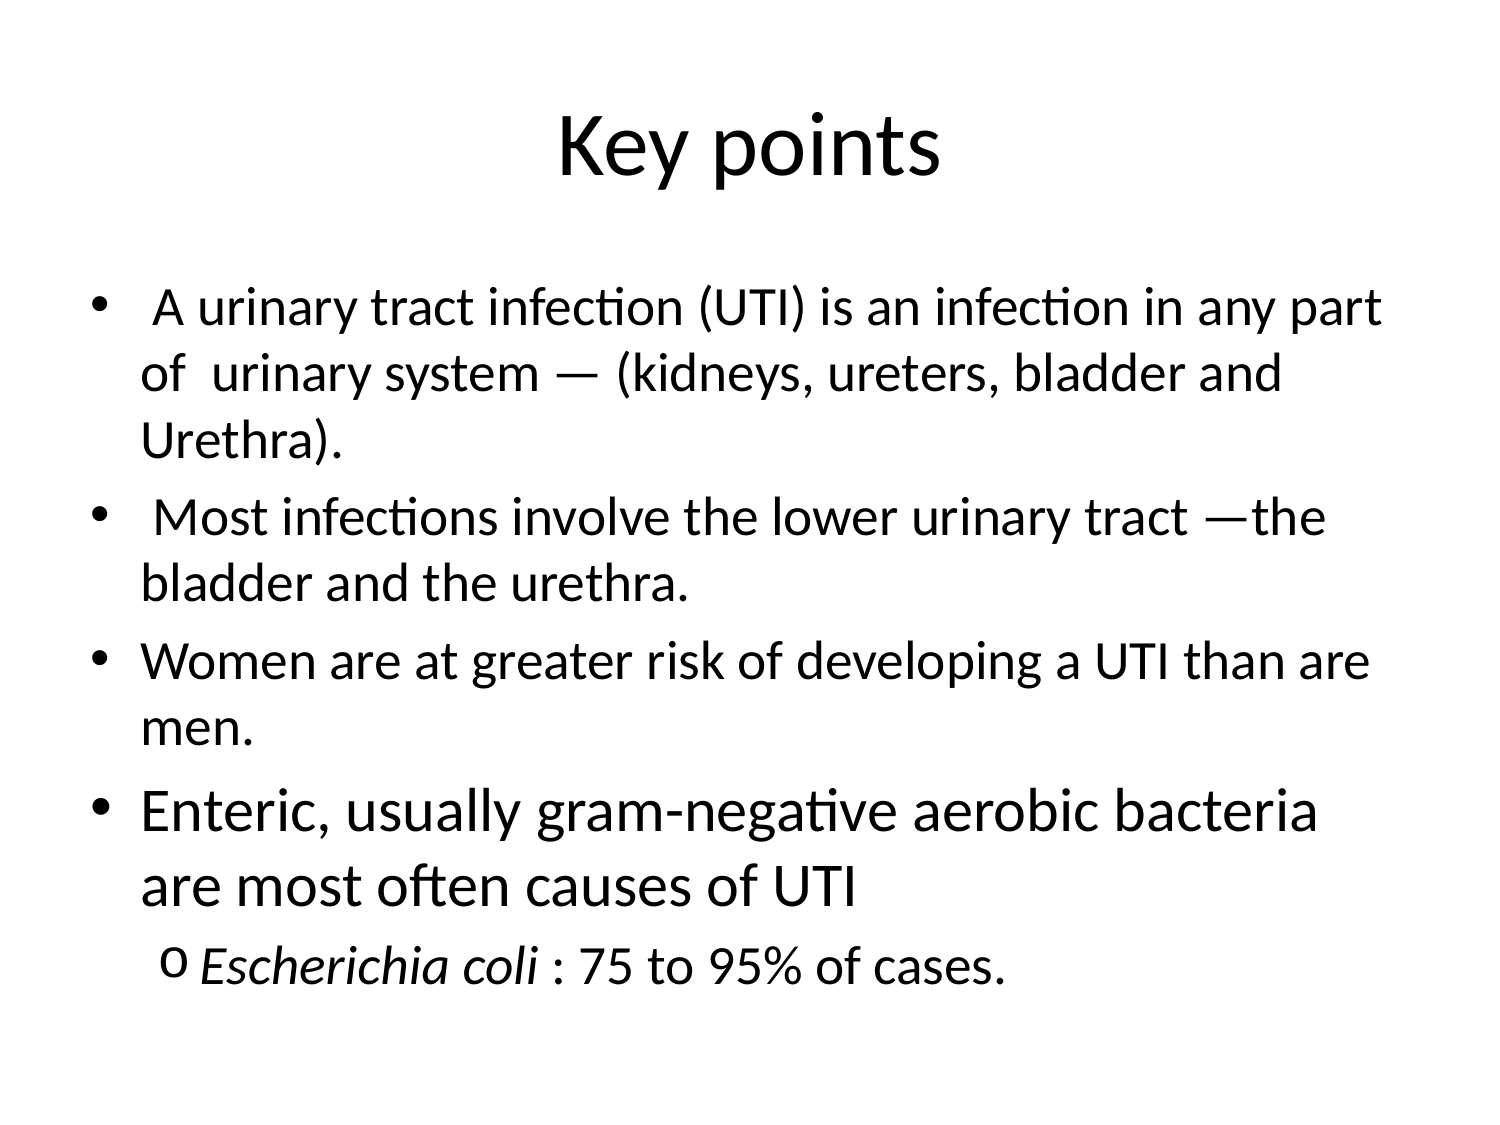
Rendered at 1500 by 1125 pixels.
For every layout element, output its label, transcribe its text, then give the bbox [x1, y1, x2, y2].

list A urinary tract infection (UTI) is an infection in any part of urinary system — (kidneys, ureters, bladder and Urethra). Most infections involve the lower urinary tract —the bladder and the urethra. Women are at greater risk of developing a UTI than are men. Enteric, usually gram-negative aerobic bacteria are most often causes of UTI Escherichia coli : 75 to 95% of cases. [75, 262, 1425, 1005]
title Key points [75, 45, 1425, 233]
